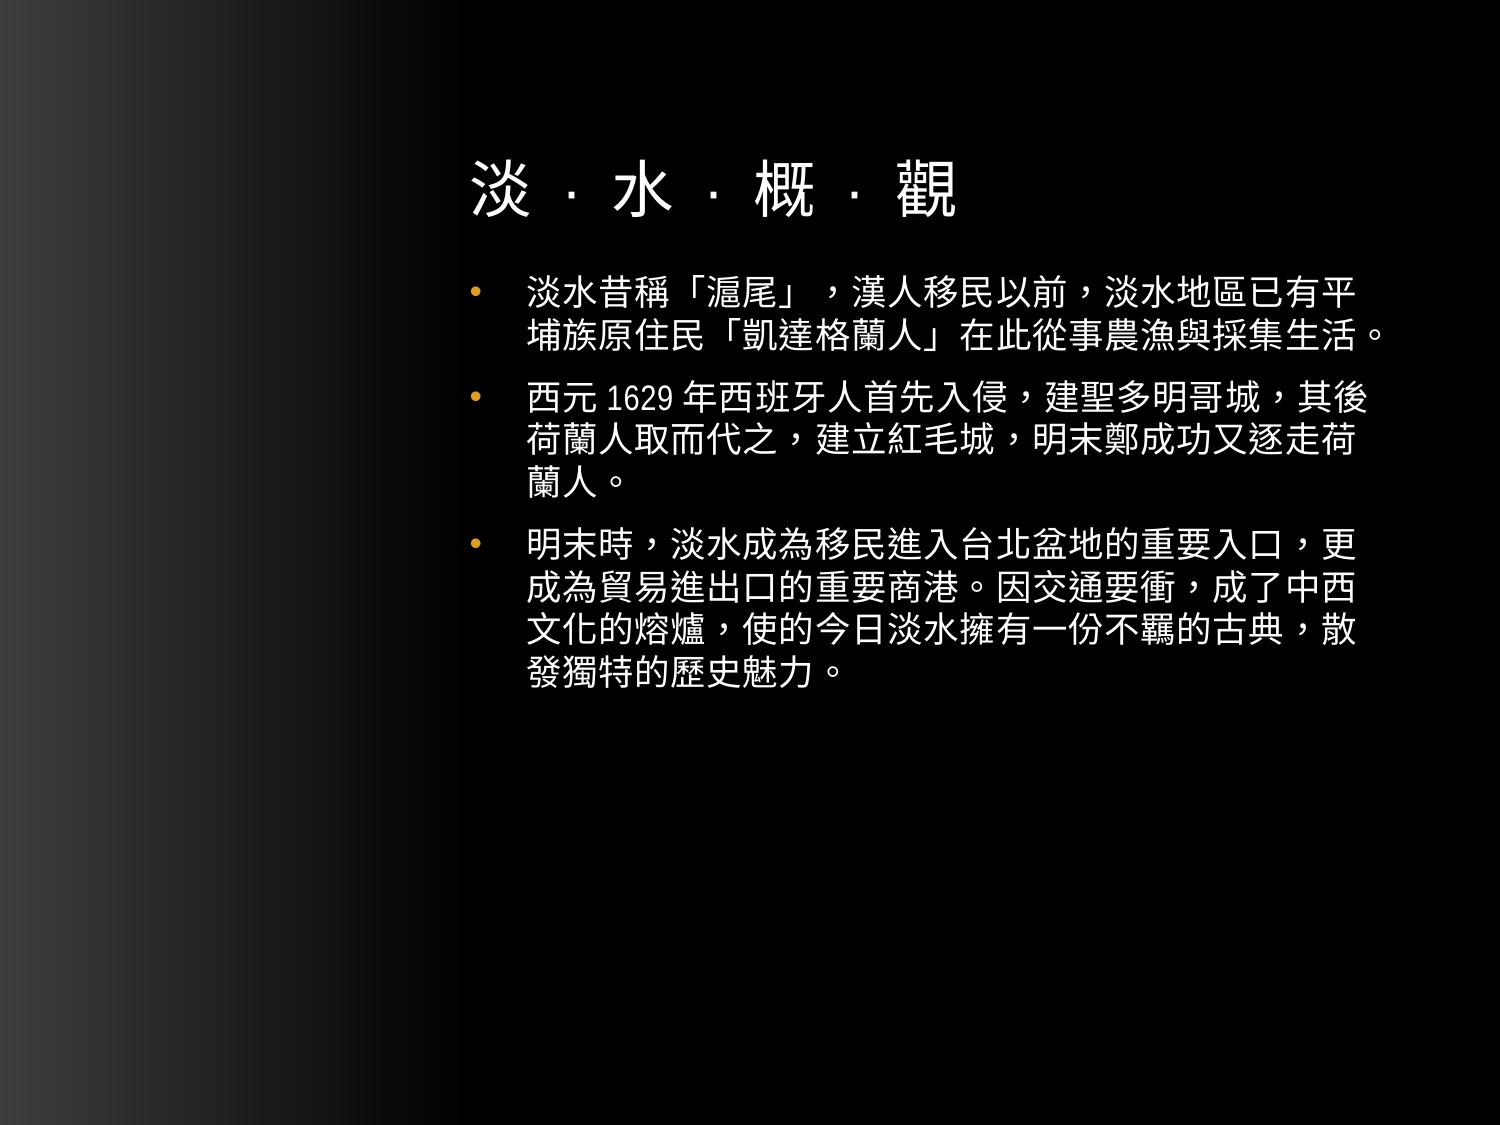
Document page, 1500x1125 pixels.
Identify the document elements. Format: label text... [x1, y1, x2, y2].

list 淡水昔稱「滬尾」，漢人移民以前，淡水地區已有平埔族原住民「凱達格蘭人」在此從事農漁與採集生活。 西元1629年西班牙人首先入侵，建聖多明哥城，其後荷蘭人取而代之，建立紅毛城，明末鄭成功又逐走荷蘭人。 明末時，淡水成為移民進入台北盆地的重要入口，更成為貿易進出口的重要商港。因交通要衝，成了中西文化的熔爐，使的今日淡水擁有一份不羈的古典，散發獨特的歷史魅力。 [454, 262, 1400, 938]
title 淡 · 水 · 概 · 觀 [454, 45, 1401, 233]
